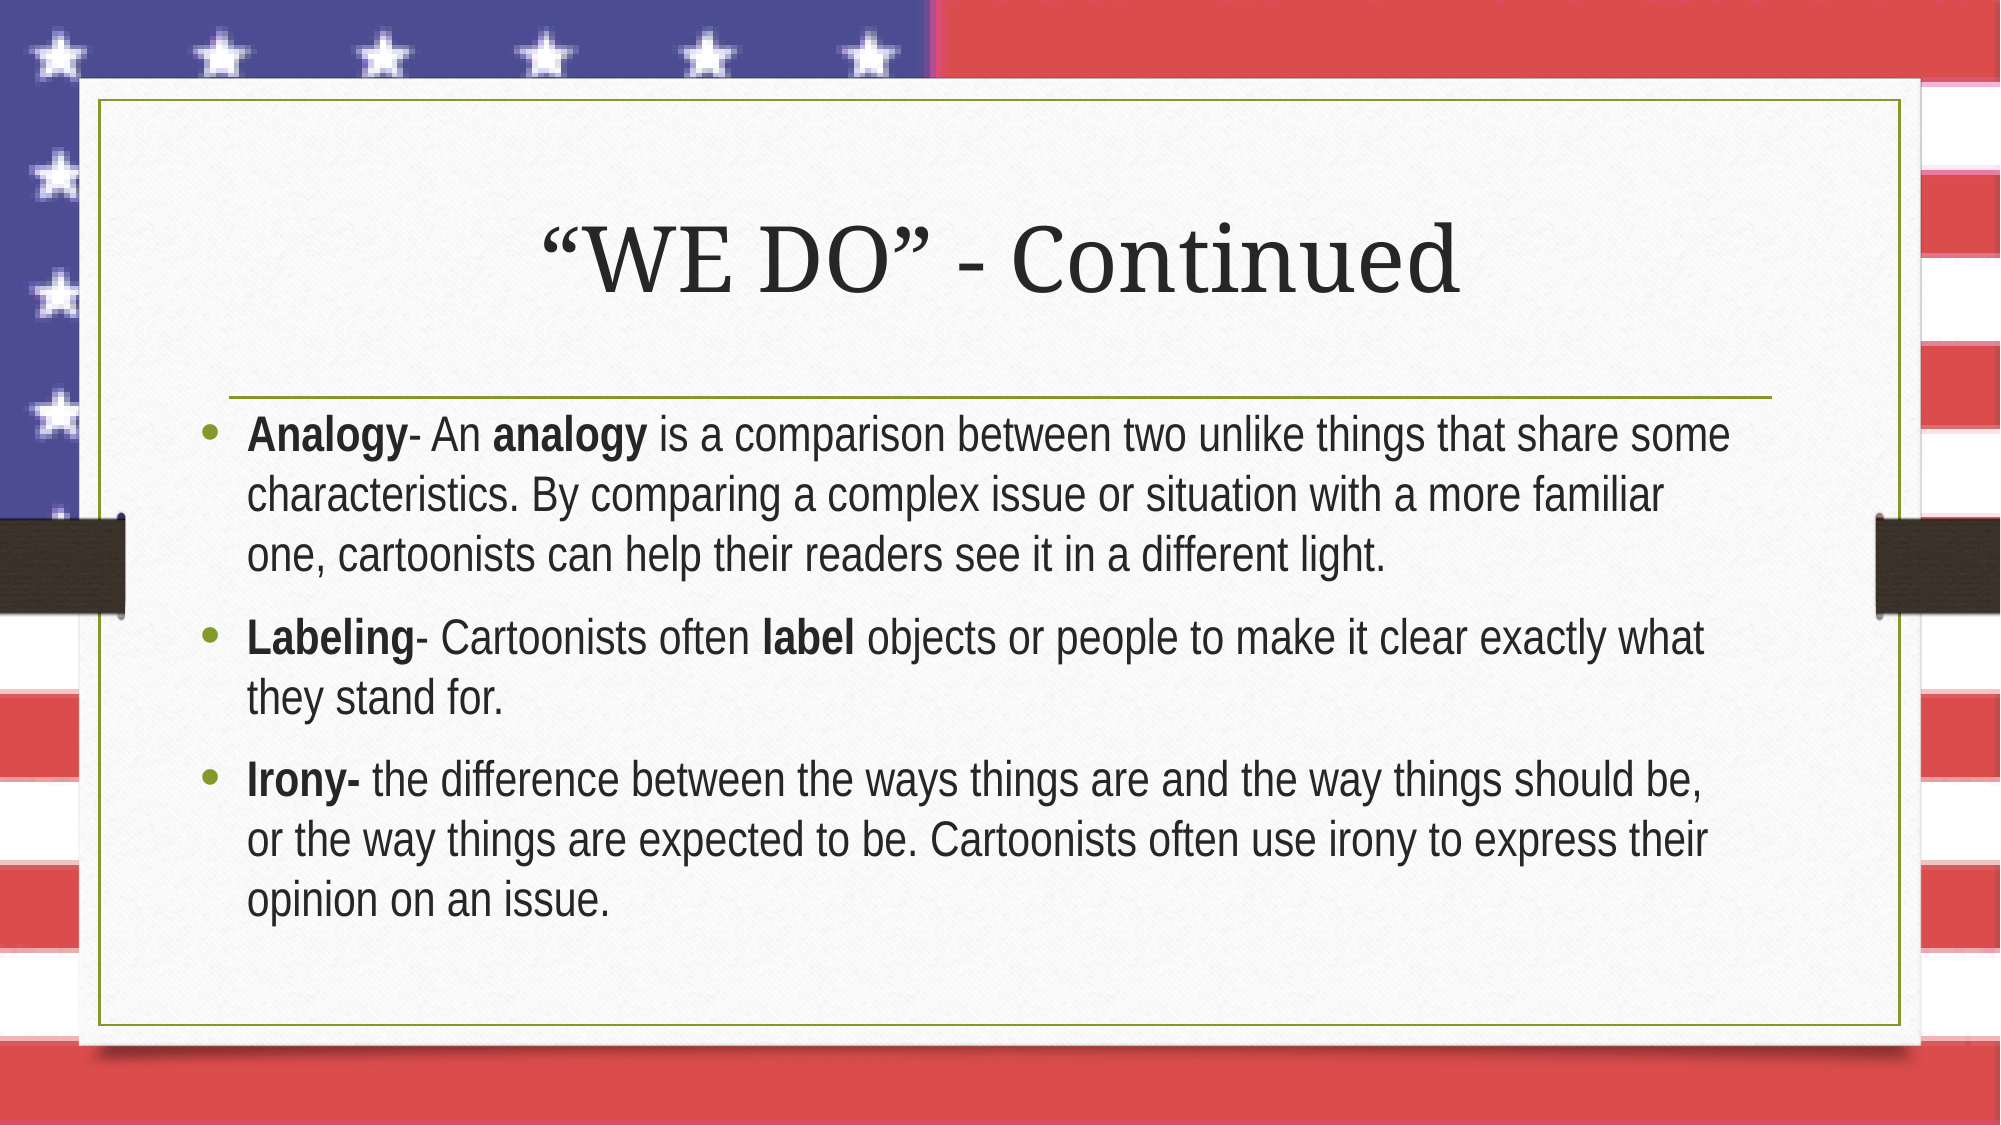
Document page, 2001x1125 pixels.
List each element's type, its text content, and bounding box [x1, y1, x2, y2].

title “WE DO” - Continued [213, 148, 1789, 363]
list Analogy- An analogy is a comparison between two unlike things that share some characteristics. By comparing a complex issue or situation with a more familiar one, cartoonists can help their readers see it in a different light. Labeling- Cartoonists often label objects or people to make it clear exactly what they stand for. Irony- the difference between the ways things are and the way things should be, or the way things are expected to be. Cartoonists often use irony to express their opinion on an issue. [110, 394, 1763, 1125]
picture [0, 0, 2001, 1125]
